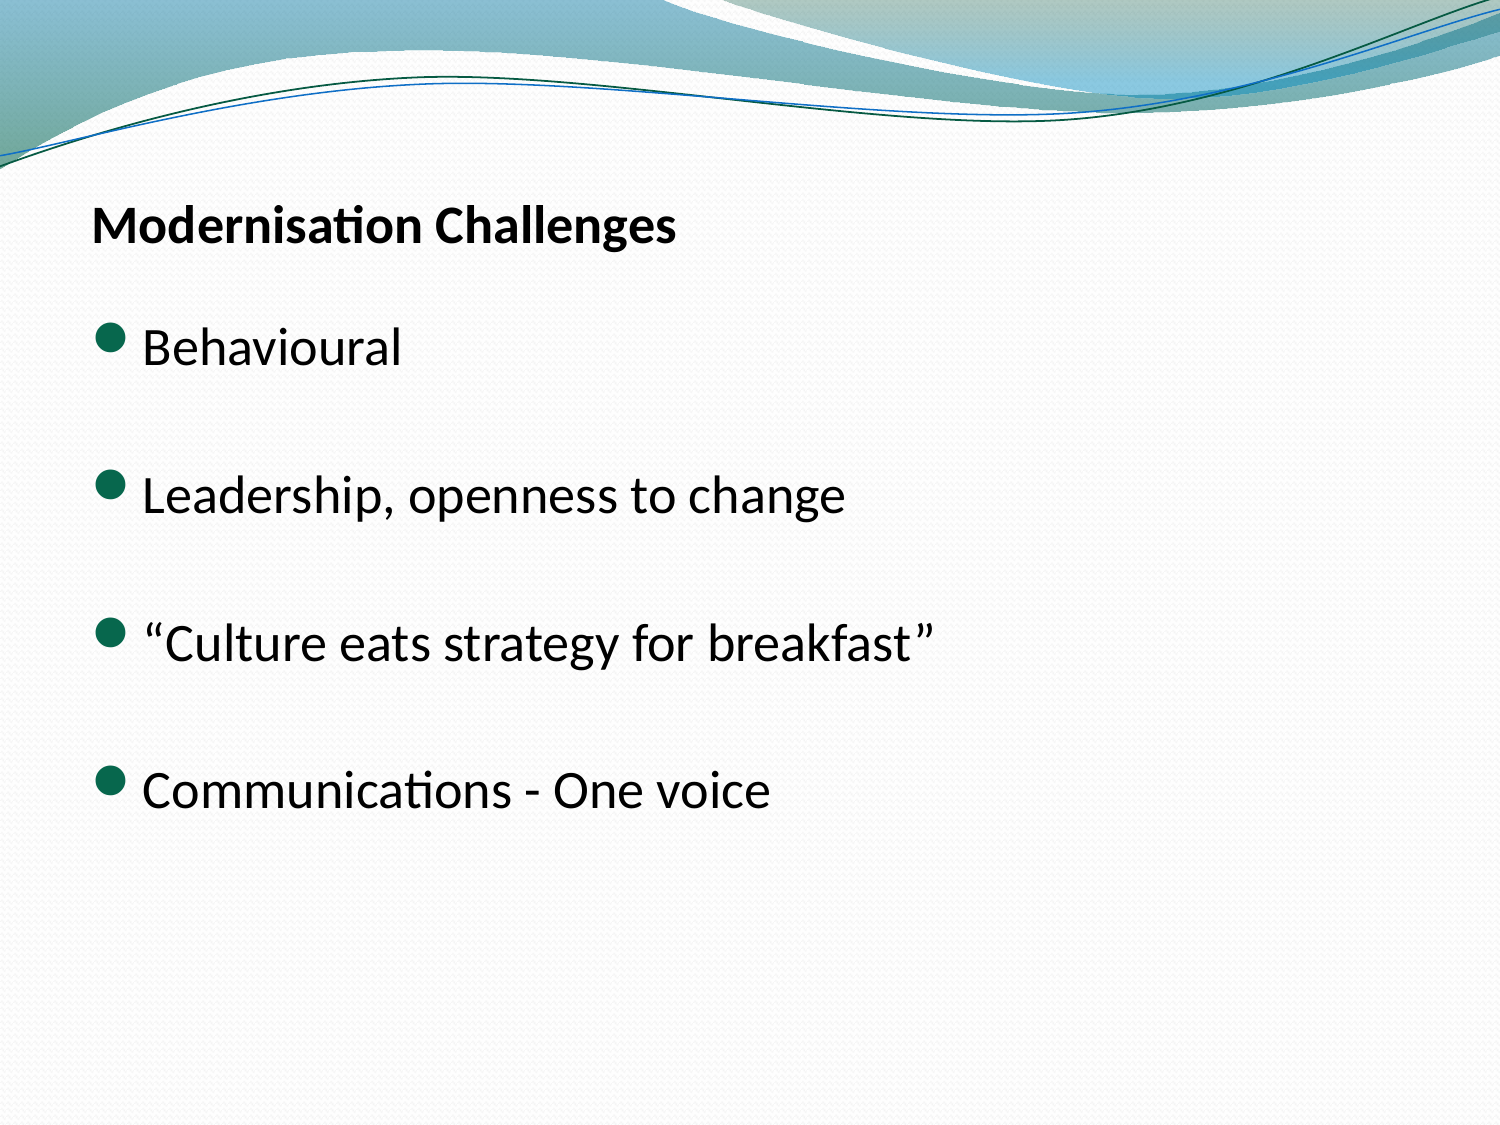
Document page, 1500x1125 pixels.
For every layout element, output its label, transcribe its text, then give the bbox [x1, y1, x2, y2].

title [76, 113, 1427, 149]
list Modernisation Challenges Behavioural Leadership, openness to change “Culture eats strategy for breakfast” Communications - One voice [76, 149, 1427, 1071]
